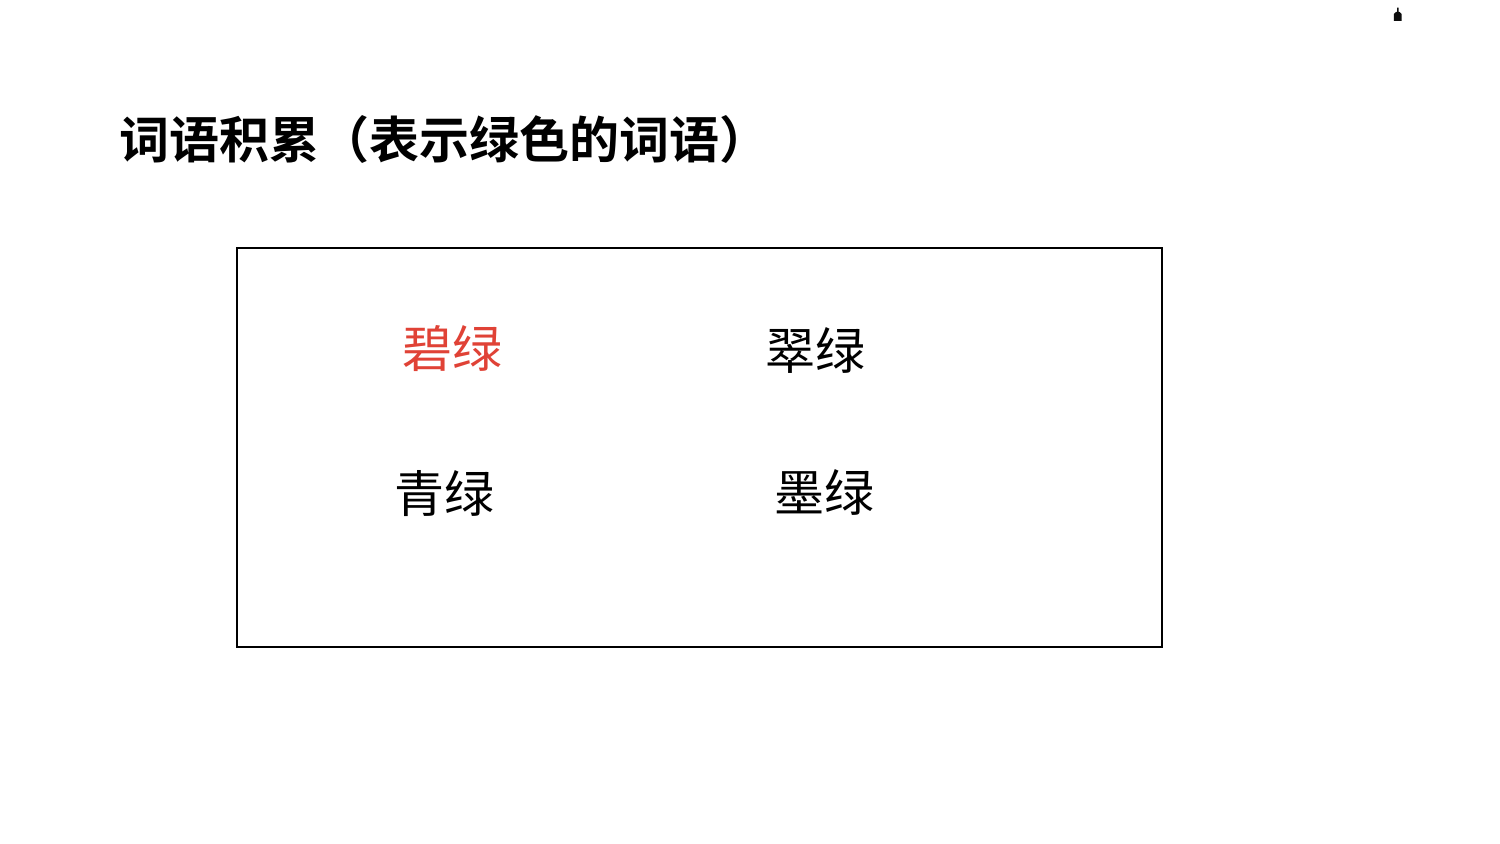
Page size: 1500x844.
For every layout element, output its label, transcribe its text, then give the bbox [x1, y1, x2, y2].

text_box 词语积累（表示绿色的词语） [108, 102, 782, 174]
text_box 墨绿 [762, 455, 886, 528]
text_box 碧绿 [390, 312, 514, 384]
text_box 翠绿 [754, 313, 878, 386]
text_box 青绿 [383, 456, 507, 529]
text_box [236, 247, 1163, 648]
